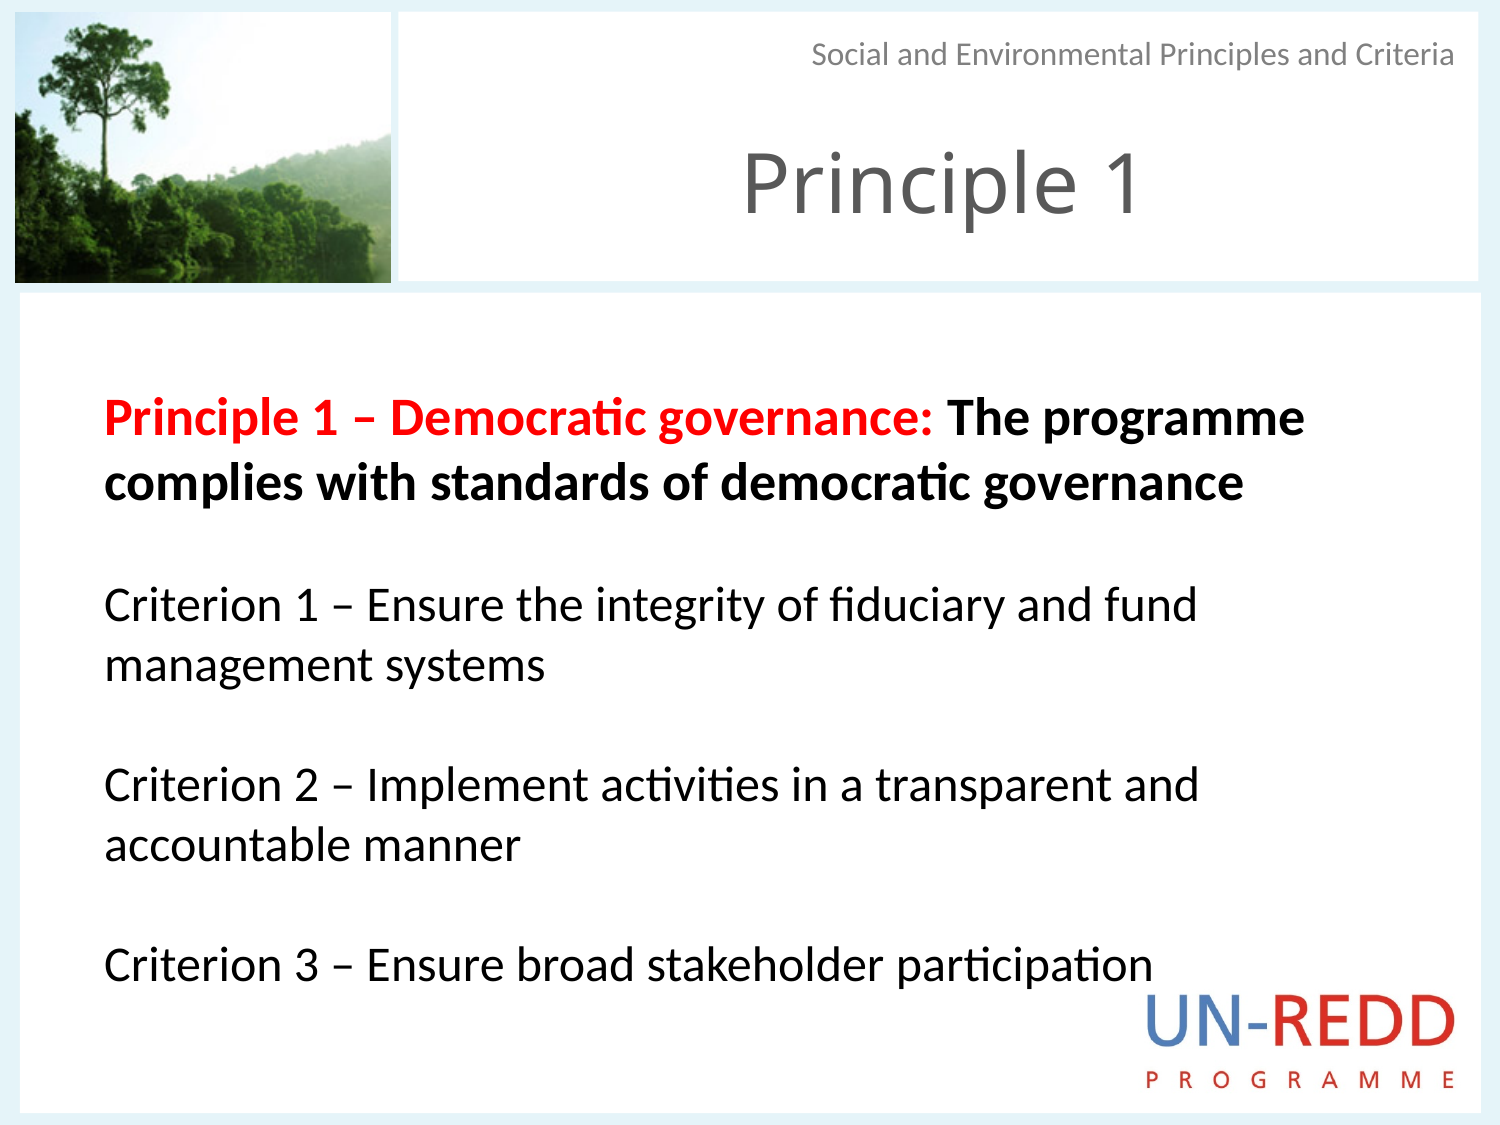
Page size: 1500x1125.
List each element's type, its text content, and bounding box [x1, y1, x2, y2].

text_box Social and Environmental Principles and Criteria [796, 25, 1473, 80]
text_box Principle 1 – Democratic governance: The programme complies with standards of democratic governance Criterion 1 – Ensure the integrity of fiduciary and fund management systems Criterion 2 – Implement activities in a transparent and accountable manner Criterion 3 – Ensure broad stakeholder participation [89, 373, 1423, 999]
picture [15, 12, 391, 283]
title Principle 1 [420, 83, 1469, 277]
picture [1127, 961, 1463, 1106]
